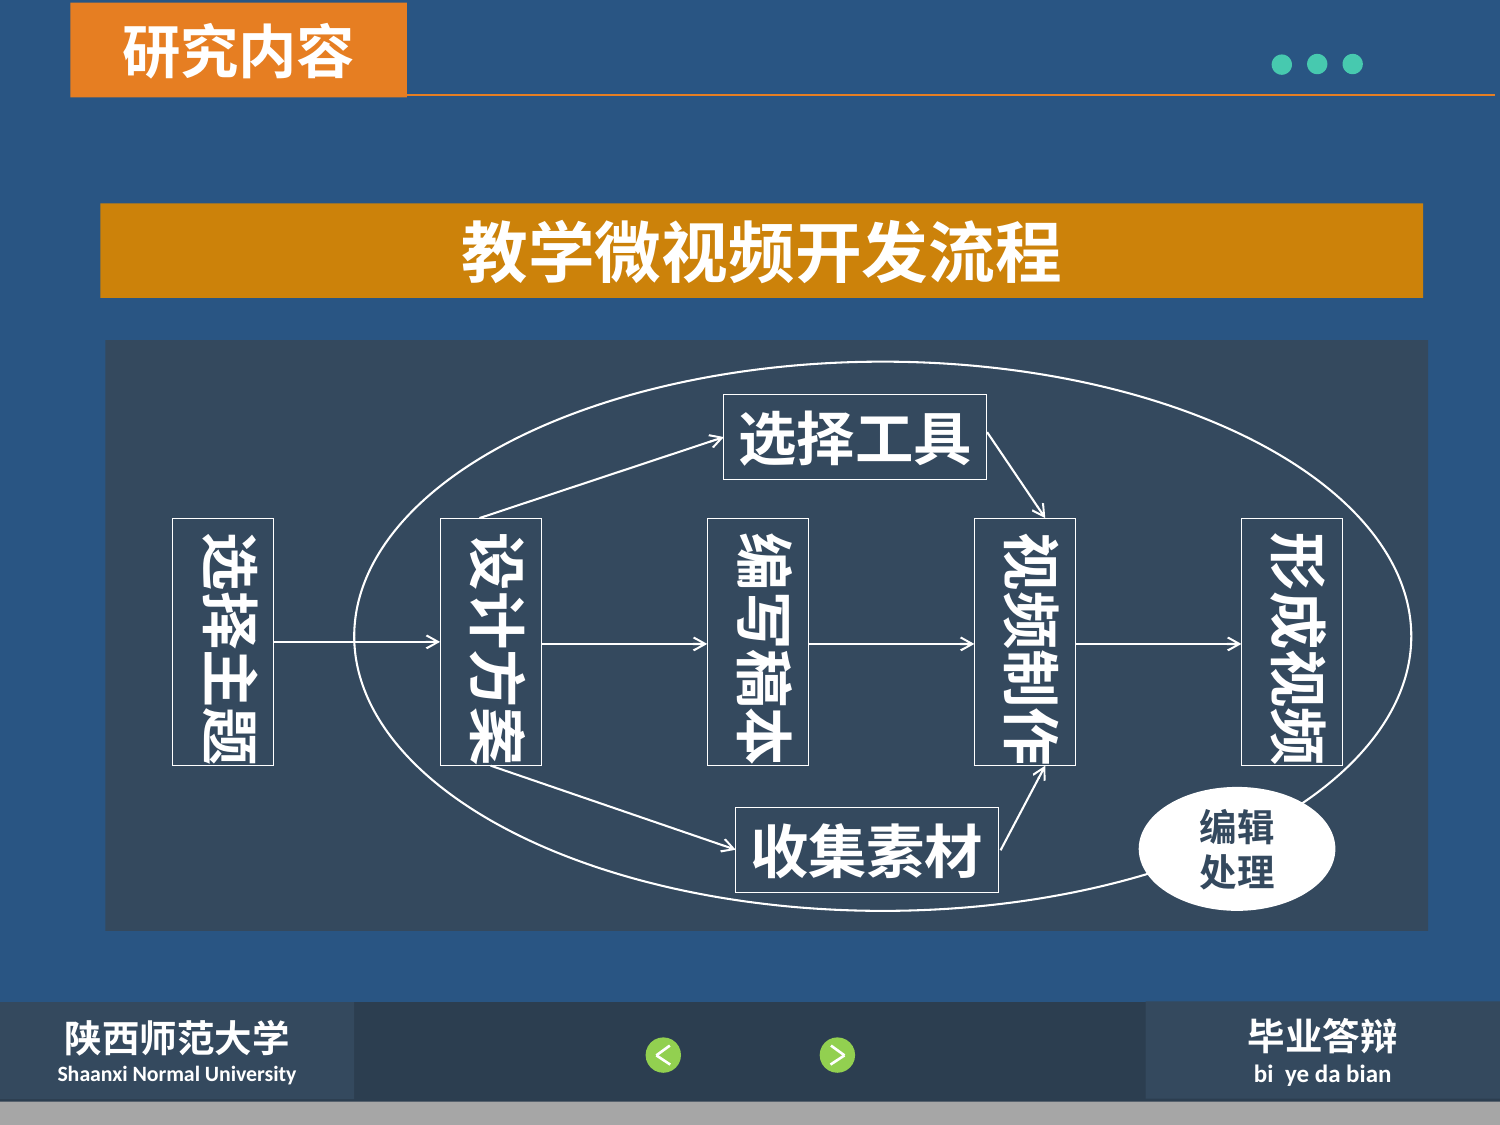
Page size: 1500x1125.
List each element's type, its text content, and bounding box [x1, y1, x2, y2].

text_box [986, 431, 1046, 519]
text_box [479, 437, 722, 519]
text_box [103, 338, 1430, 933]
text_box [1000, 765, 1046, 851]
text_box [0, 1100, 1500, 1125]
text_box 选择主题 [172, 518, 274, 766]
text_box 陕西师范大学 Shaanxi Normal University [0, 1000, 356, 1101]
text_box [490, 765, 734, 851]
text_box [819, 1037, 856, 1074]
text_box 教学微视频开发流程 [98, 201, 1425, 300]
text_box 编辑处理 [1136, 784, 1338, 913]
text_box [645, 1037, 682, 1074]
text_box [70, 2, 1496, 98]
text_box [356, 1000, 1144, 1100]
text_box [352, 359, 1414, 913]
text_box 毕业答辩 bi ye da bian [1144, 999, 1500, 1101]
